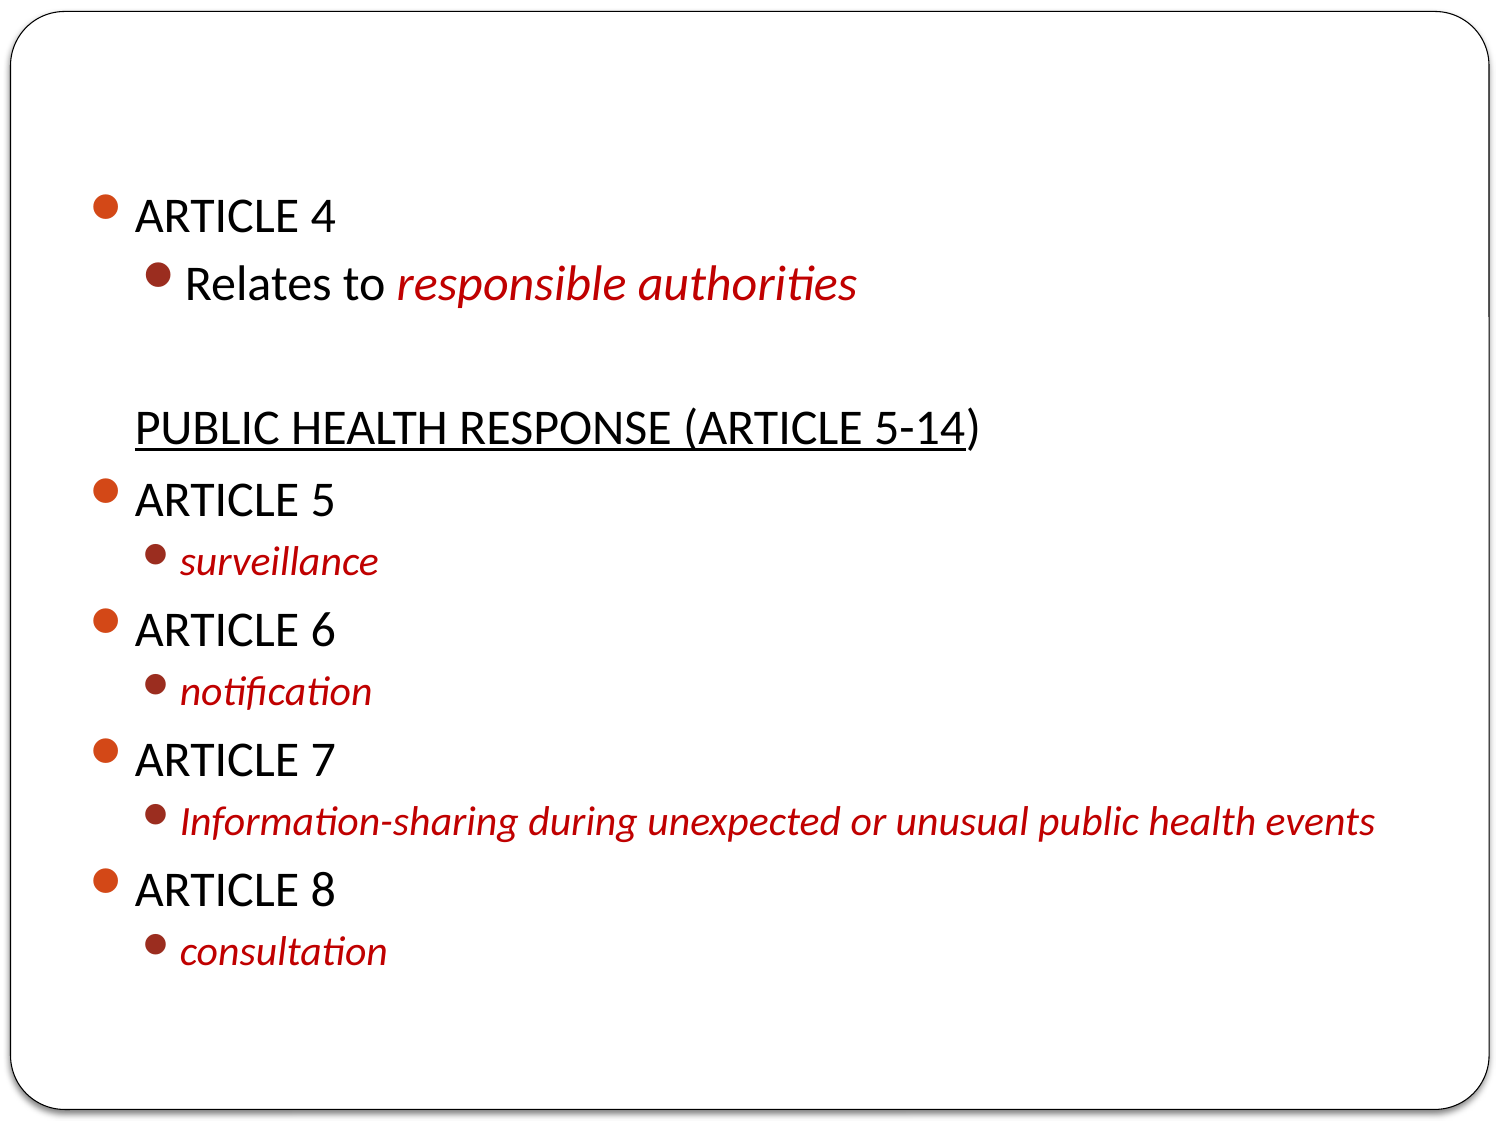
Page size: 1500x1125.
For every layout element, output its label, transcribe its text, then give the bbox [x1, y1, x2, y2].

list ARTICLE 4 Relates to responsible authorities PUBLIC HEALTH RESPONSE (ARTICLE 5-14) ARTICLE 5 surveillance ARTICLE 6 notification ARTICLE 7 Information-sharing during unexpected or unusual public health events ARTICLE 8 consultation [75, 174, 1425, 1005]
